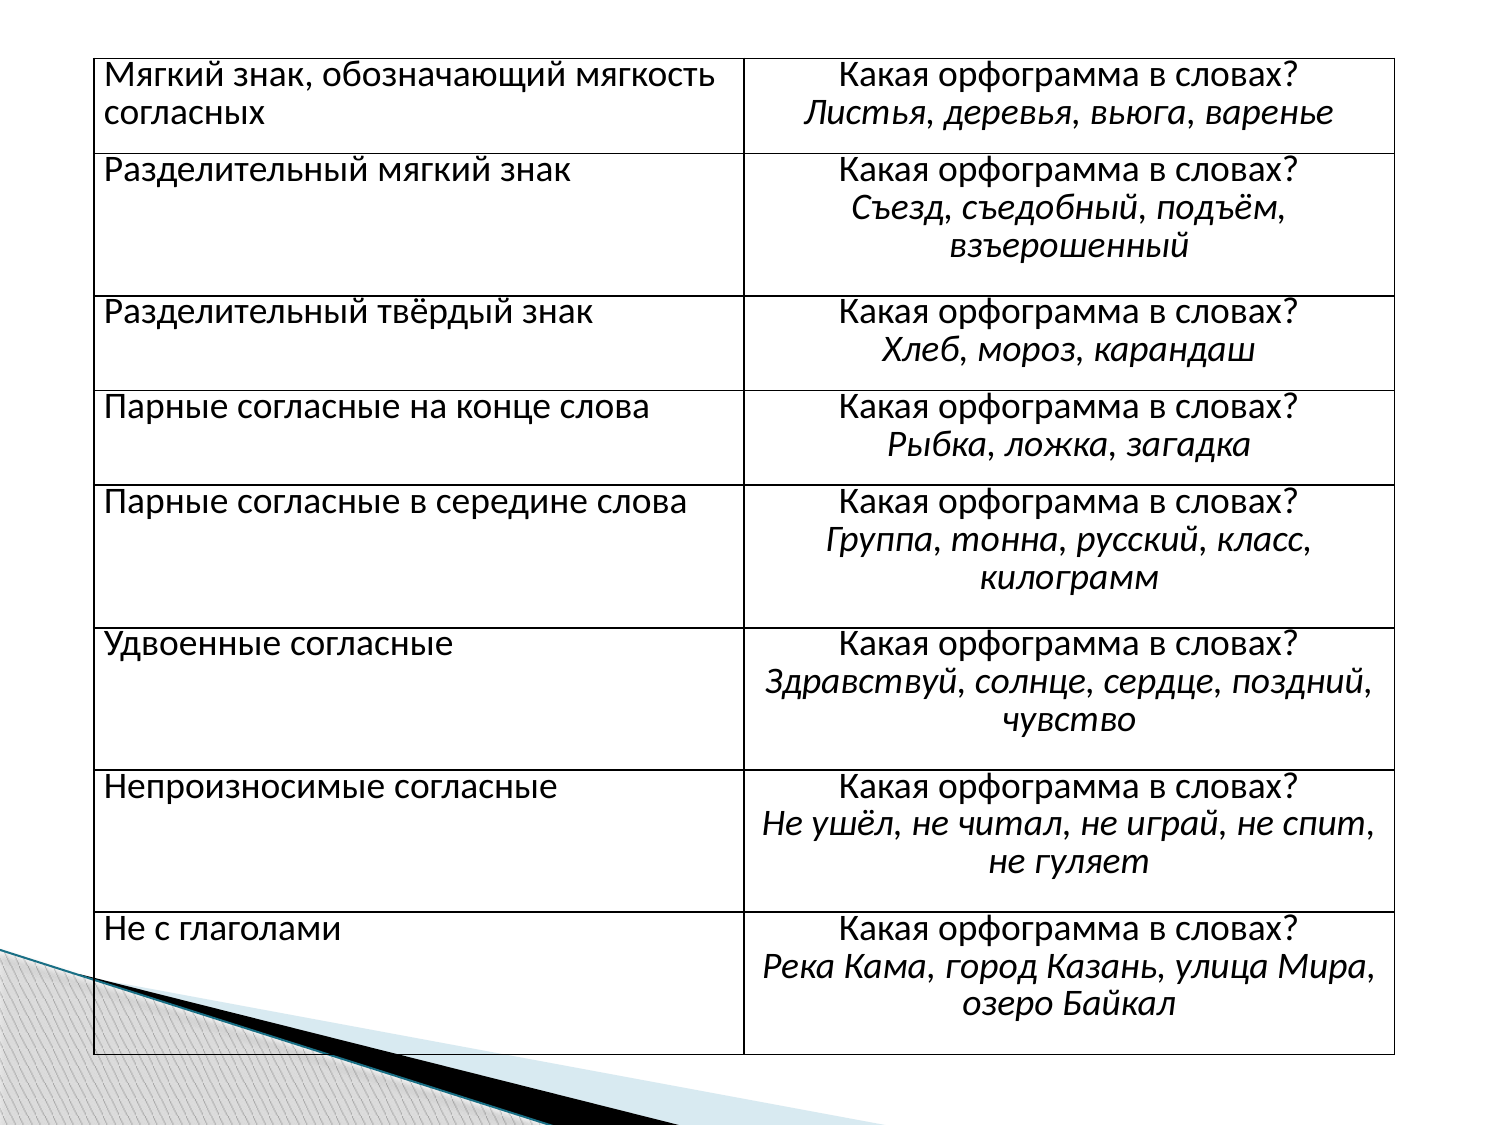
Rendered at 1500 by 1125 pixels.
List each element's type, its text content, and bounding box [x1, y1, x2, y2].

table_cell Парные согласные на конце слова [95, 391, 743, 484]
table_cell Удвоенные согласные [95, 629, 743, 769]
table_header Какая орфограмма в словах? Листья, деревья, вьюга, варенье [745, 59, 1394, 153]
table_cell Какая орфограмма в словах? Группа, тонна, русский, класс, килограмм [745, 486, 1394, 627]
table_cell Не с глаголами [95, 913, 743, 1054]
table_cell Непроизносимые согласные [95, 771, 743, 911]
table_cell Какая орфограмма в словах? Хлеб, мороз, карандаш [745, 297, 1394, 390]
table_cell Какая орфограмма в словах? Съезд, съедобный, подъём, взъерошенный [745, 154, 1394, 295]
table_cell Парные согласные в середине слова [95, 486, 743, 627]
table_cell Какая орфограмма в словах? Не ушёл, не читал, не играй, не спит, не гуляет [745, 771, 1394, 911]
table_cell Какая орфограмма в словах? Здравствуй, солнце, сердце, поздний, чувство [745, 629, 1394, 769]
table_cell Разделительный твёрдый знак [95, 297, 743, 390]
table_cell Какая орфограмма в словах? Река Кама, город Казань, улица Мира, озеро Байкал [745, 913, 1394, 1054]
table_cell Какая орфограмма в словах? Рыбка, ложка, загадка [745, 391, 1394, 484]
table_header Мягкий знак, обозначающий мягкость согласных [95, 59, 743, 153]
table_cell Разделительный мягкий знак [95, 154, 743, 295]
